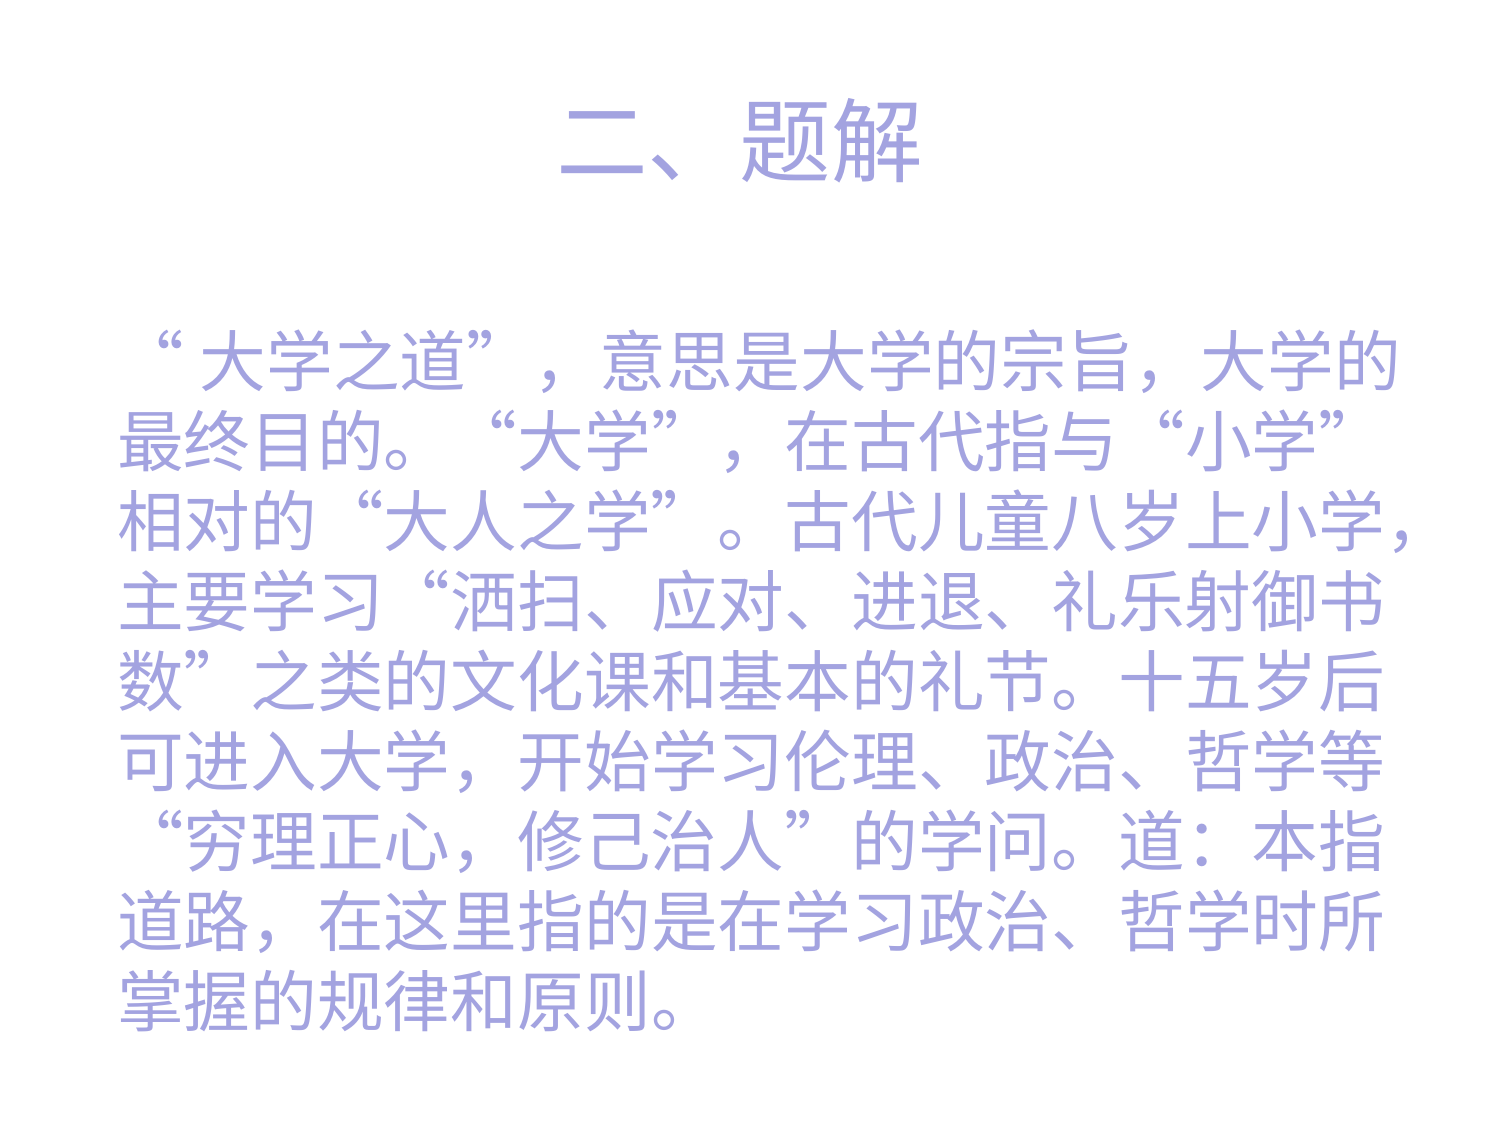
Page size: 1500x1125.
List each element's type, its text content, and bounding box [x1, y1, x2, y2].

title 二、题解 [74, 44, 1426, 233]
text_box “大学之道”，意思是大学的宗旨，大学的最终目的。“大学”，在古代指与“小学”相对的“大人之学”。古代儿童八岁上小学，主要学习“洒扫、应对、进退、礼乐射御书数”之类的文化课和基本的礼节。十五岁后可进入大学，开始学习伦理、政治、哲学等“穷理正心，修己治人”的学问。道：本指道路，在这里指的是在学习政治、哲学时所掌握的规律和原则。 [102, 312, 1442, 1047]
